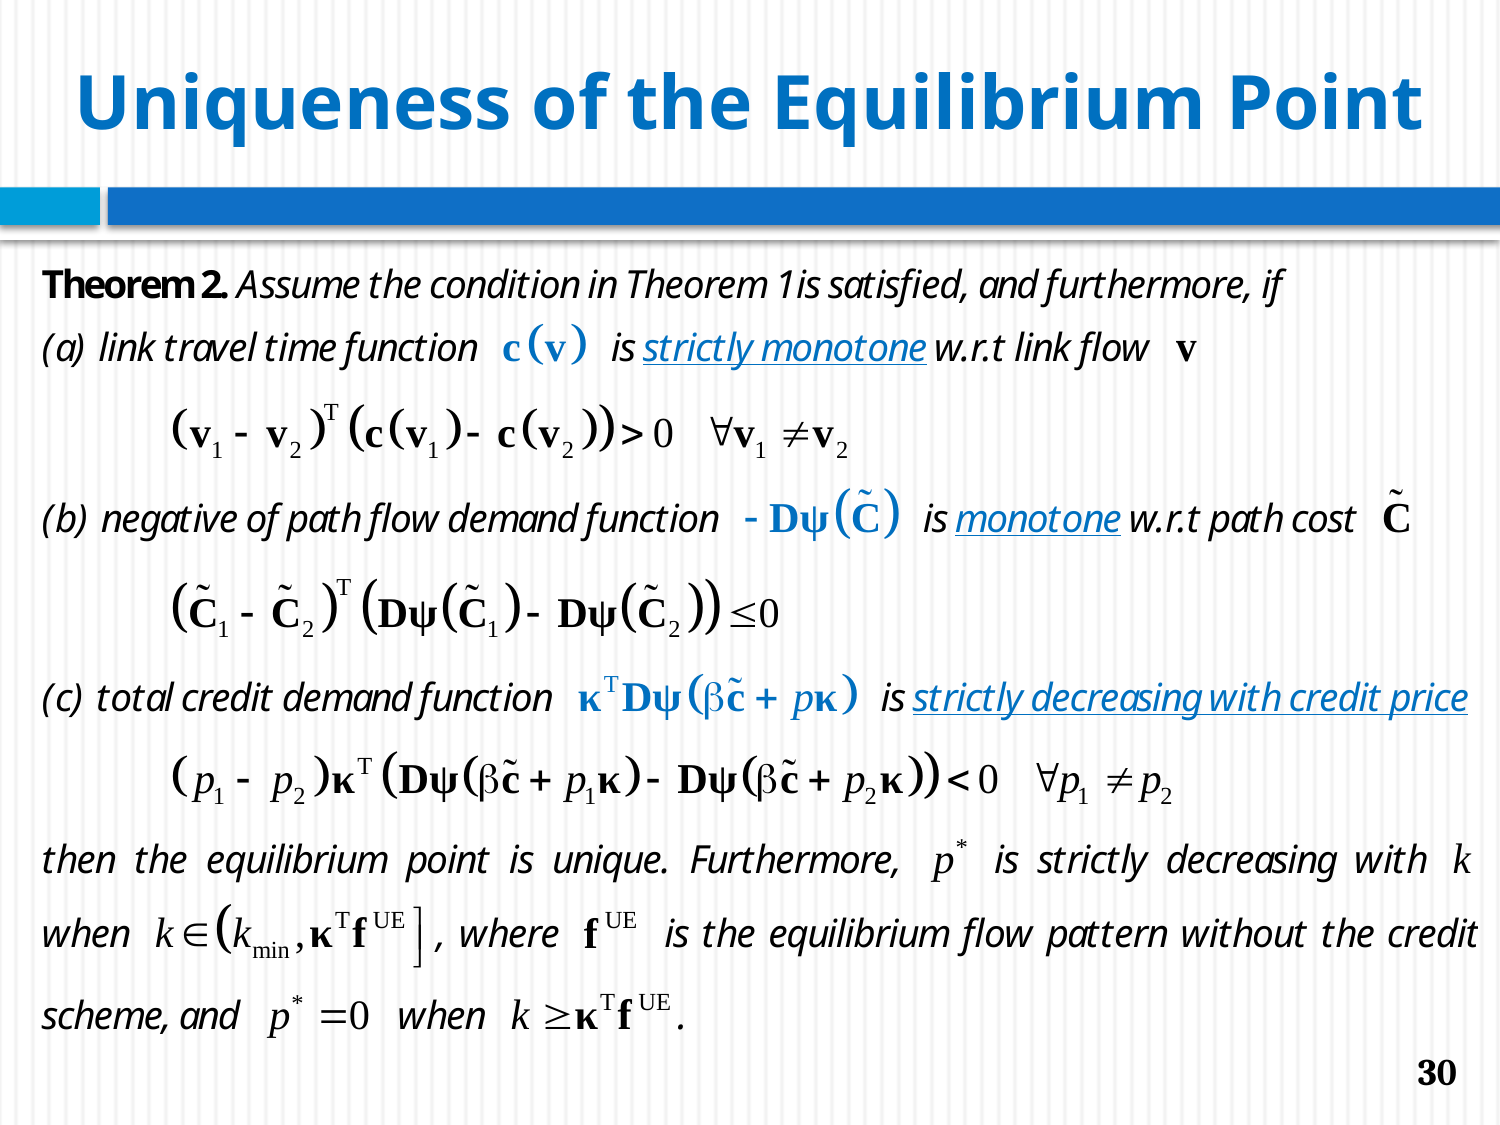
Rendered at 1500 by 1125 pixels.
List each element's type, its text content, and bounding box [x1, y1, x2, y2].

title Uniqueness of the Equilibrium Point [0, 48, 1500, 152]
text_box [41, 261, 1478, 1125]
slide_number 30 [1482, 1050, 1488, 1091]
